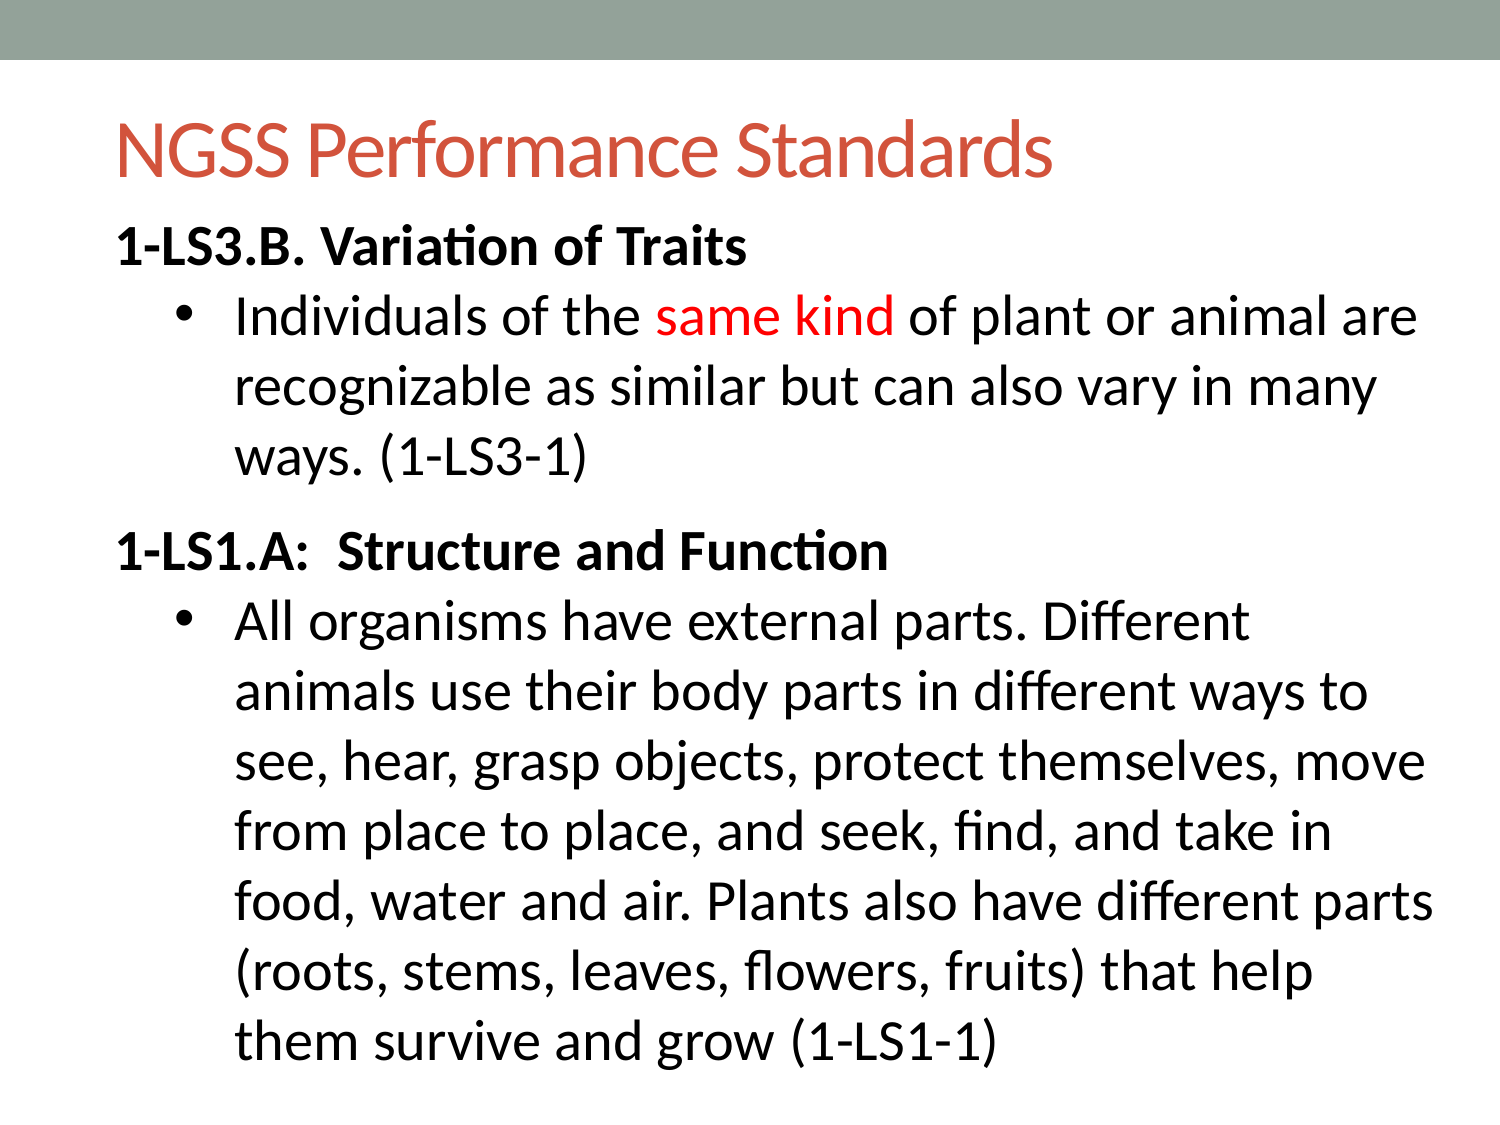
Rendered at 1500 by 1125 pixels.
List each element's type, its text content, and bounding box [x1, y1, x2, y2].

title NGSS Performance Standards [99, 62, 1425, 200]
text_box 1-LS3.B. Variation of Traits Individuals of the same kind of plant or animal are recognizable as similar but can also vary in many ways. (1-LS3-1) 1-LS1.A: Structure and Function All organisms have external parts. Different animals use their body parts in different ways to see, hear, grasp objects, protect themselves, move from place to place, and seek, find, and take in food, water and air. Plants also have different parts (roots, stems, leaves, flowers, fruits) that help them survive and grow (1-LS1-1) [99, 200, 1450, 1080]
